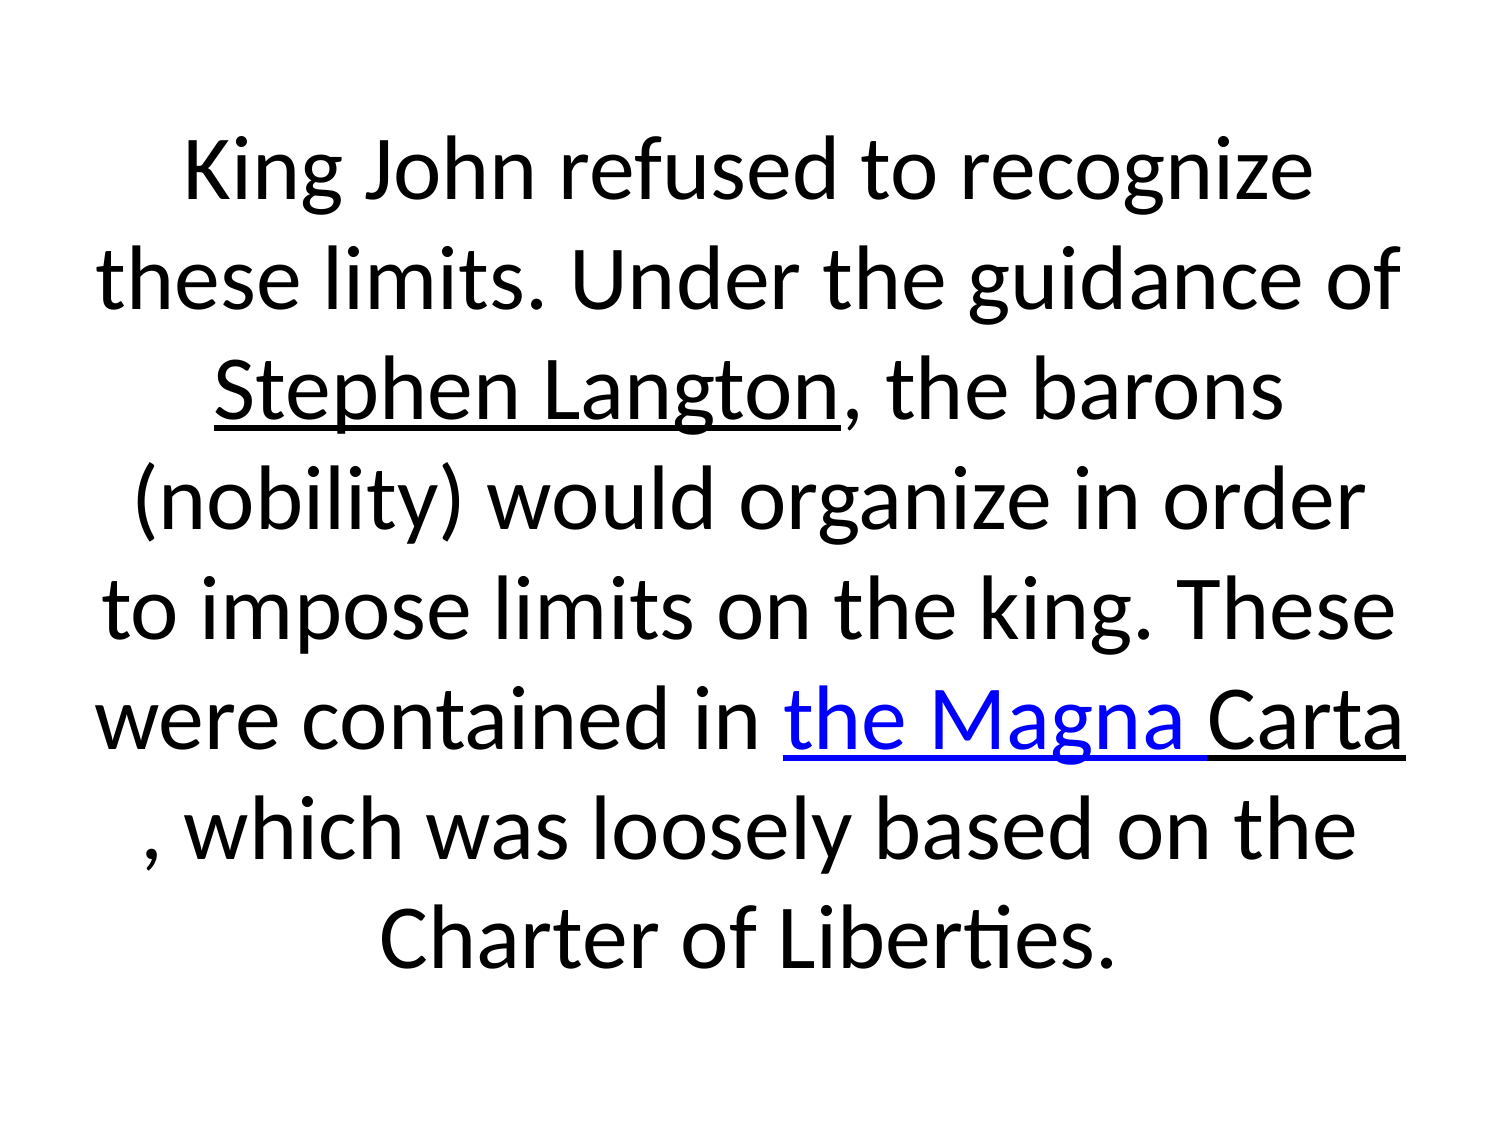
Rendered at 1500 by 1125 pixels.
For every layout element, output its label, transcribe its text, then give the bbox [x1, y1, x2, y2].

title King John refused to recognize these limits. Under the guidance of Stephen Langton, the barons (nobility) would organize in order to impose limits on the king. These were contained in the Magna Carta, which was loosely based on the Charter of Liberties. [74, 44, 1426, 1051]
